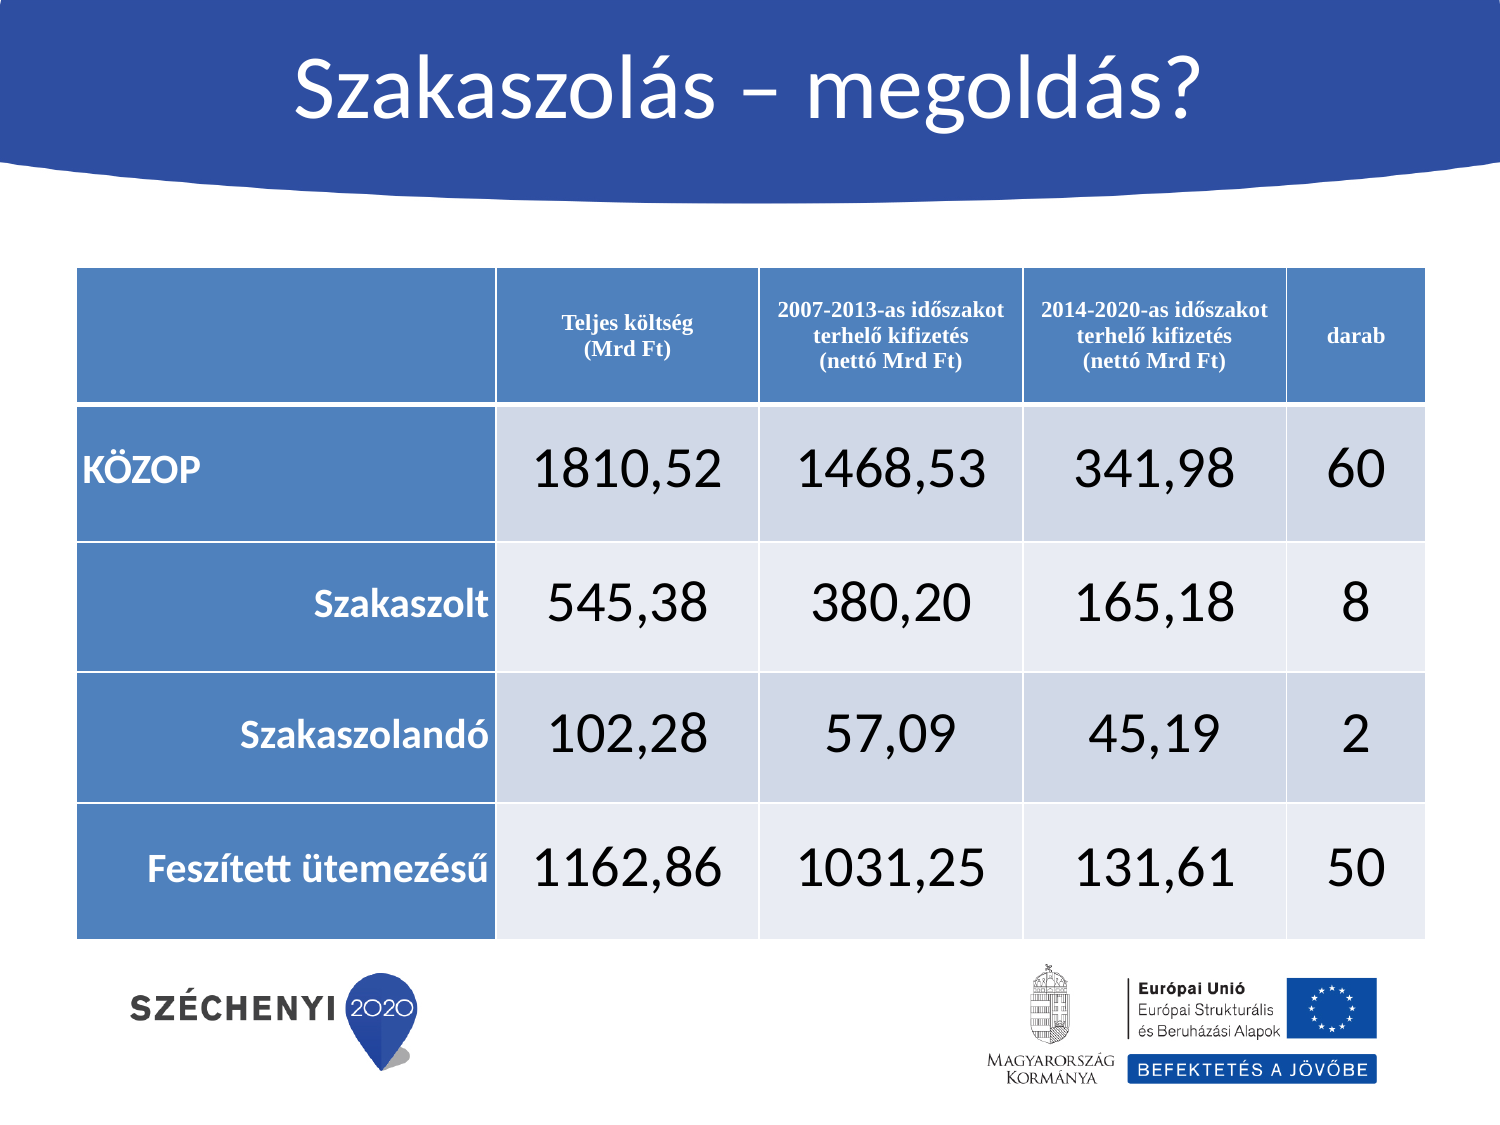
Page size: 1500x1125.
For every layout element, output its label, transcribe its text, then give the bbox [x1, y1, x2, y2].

table_cell 102,28 [497, 673, 758, 802]
table_cell Szakaszolandó [77, 673, 495, 802]
table_cell KÖZOP [77, 407, 495, 541]
table_cell 545,38 [497, 543, 758, 671]
table_cell 8 [1287, 543, 1425, 671]
table_header Teljes költség (Mrd Ft) [497, 268, 758, 402]
table_cell Feszített ütemezésű [77, 804, 495, 939]
table_cell 1031,25 [760, 804, 1022, 939]
table_cell 2 [1287, 673, 1425, 802]
table_cell 131,61 [1024, 804, 1286, 939]
table_cell 1468,53 [760, 407, 1022, 541]
table_header [77, 268, 495, 402]
table_cell 1810,52 [497, 407, 758, 541]
table_cell 45,19 [1024, 673, 1286, 802]
table_cell Szakaszolt [77, 543, 495, 671]
table_cell 1162,86 [497, 804, 758, 939]
table_cell 165,18 [1024, 543, 1286, 671]
table_cell 380,20 [760, 543, 1022, 671]
table_header 2007-2013-as időszakot terhelő kifizetés (nettó Mrd Ft) [760, 268, 1022, 402]
table_cell 50 [1287, 804, 1425, 939]
table_header 2014-2020-as időszakot terhelő kifizetés (nettó Mrd Ft) [1024, 268, 1286, 402]
title Szakaszolás – megoldás? [75, 30, 1425, 161]
table_cell 57,09 [760, 673, 1022, 802]
picture [0, 0, 1500, 1125]
table_header darab [1287, 268, 1425, 402]
table_cell 341,98 [1024, 407, 1286, 541]
table_cell 60 [1287, 407, 1425, 541]
